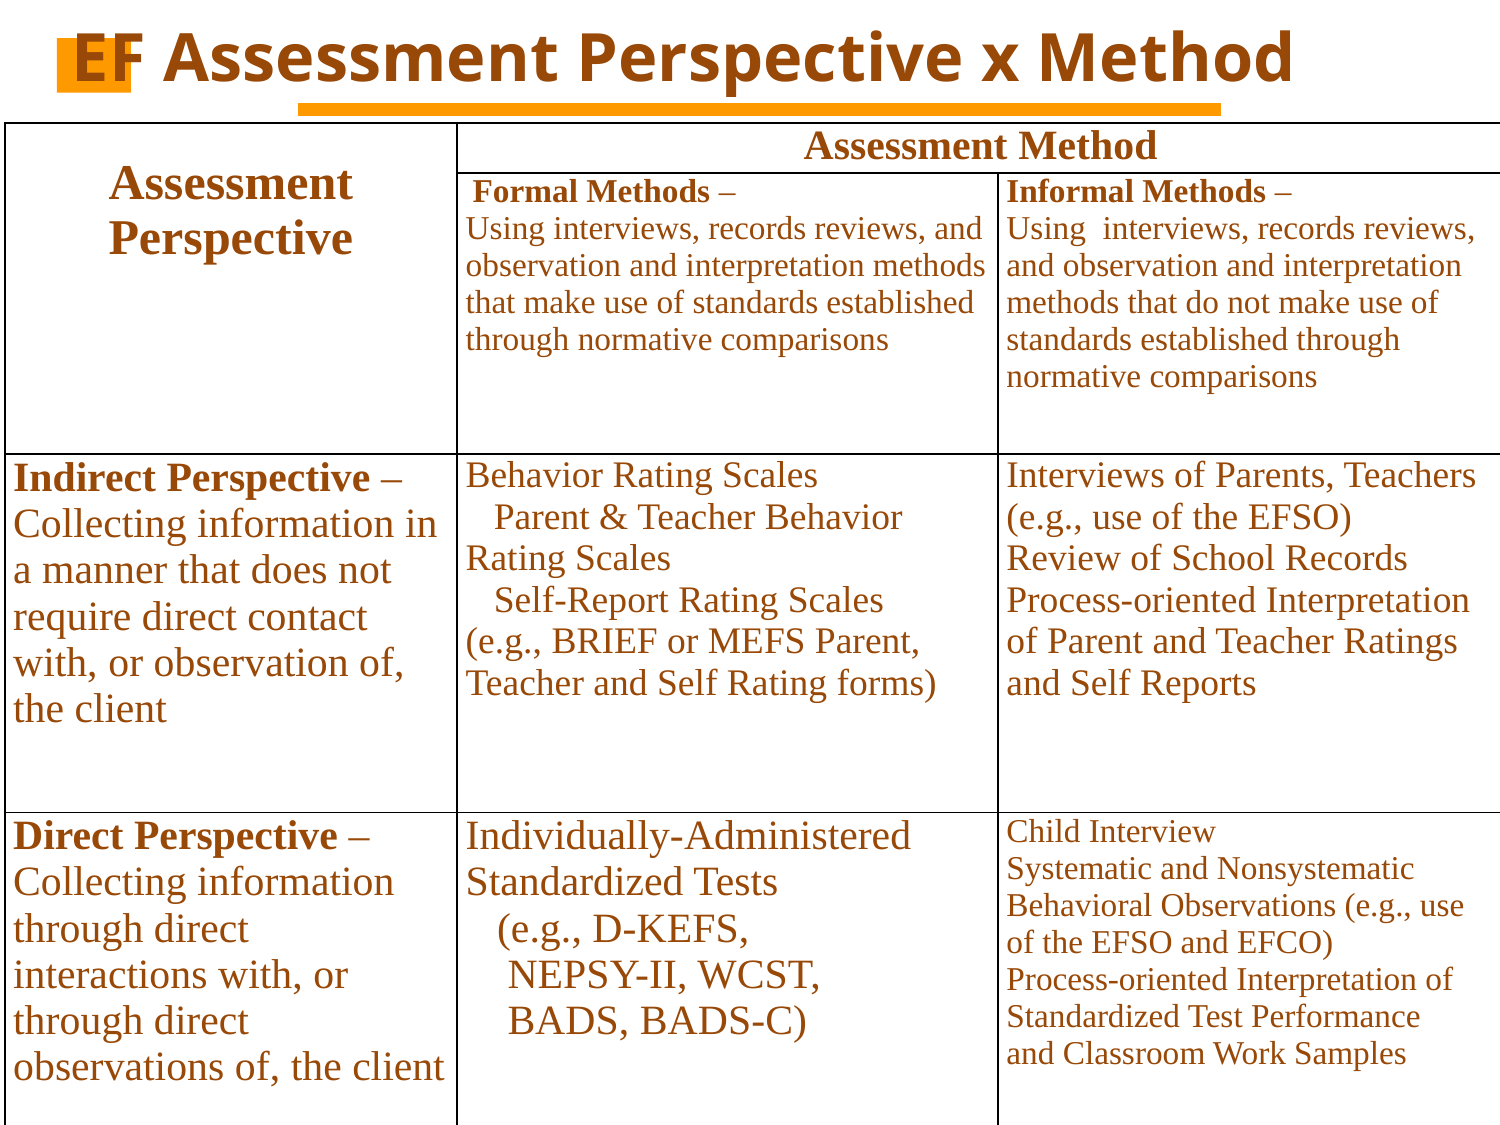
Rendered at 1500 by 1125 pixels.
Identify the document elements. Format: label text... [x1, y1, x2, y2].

table_cell Indirect Perspective – Collecting information in a manner that does not require direct contact with, or observation of, the client [6, 455, 456, 812]
table_cell Formal Methods – Using interviews, records reviews, and observation and interpretation methods that make use of standards established through normative comparisons [458, 174, 997, 453]
table_cell Interviews of Parents, Teachers (e.g., use of the EFSO) Review of School Records Process-oriented Interpretation of Parent and Teacher Ratings and Self Reports [999, 455, 1500, 812]
table_cell Direct Perspective – Collecting information through direct interactions with, or through direct observations of, the client [6, 813, 456, 1125]
table_cell Informal Methods – Using interviews, records reviews, and observation and interpretation methods that do not make use of standards established through normative comparisons [999, 174, 1500, 453]
table_cell Child Interview Systematic and Nonsystematic Behavioral Observations (e.g., use of the EFSO and EFCO) Process-oriented Interpretation of Standardized Test Performance and Classroom Work Samples [999, 813, 1500, 1125]
table_header Assessment Perspective [6, 124, 456, 453]
table_header Assessment Method [458, 124, 1500, 172]
text_box EF Assessment Perspective x Method [57, 0, 1348, 110]
table_cell Behavior Rating Scales Parent & Teacher Behavior Rating Scales Self-Report Rating Scales (e.g., BRIEF or MEFS Parent, Teacher and Self Rating forms) [458, 455, 997, 812]
table_cell Individually-Administered Standardized Tests (e.g., D-KEFS, NEPSY-II, WCST, BADS, BADS-C) [458, 813, 997, 1125]
